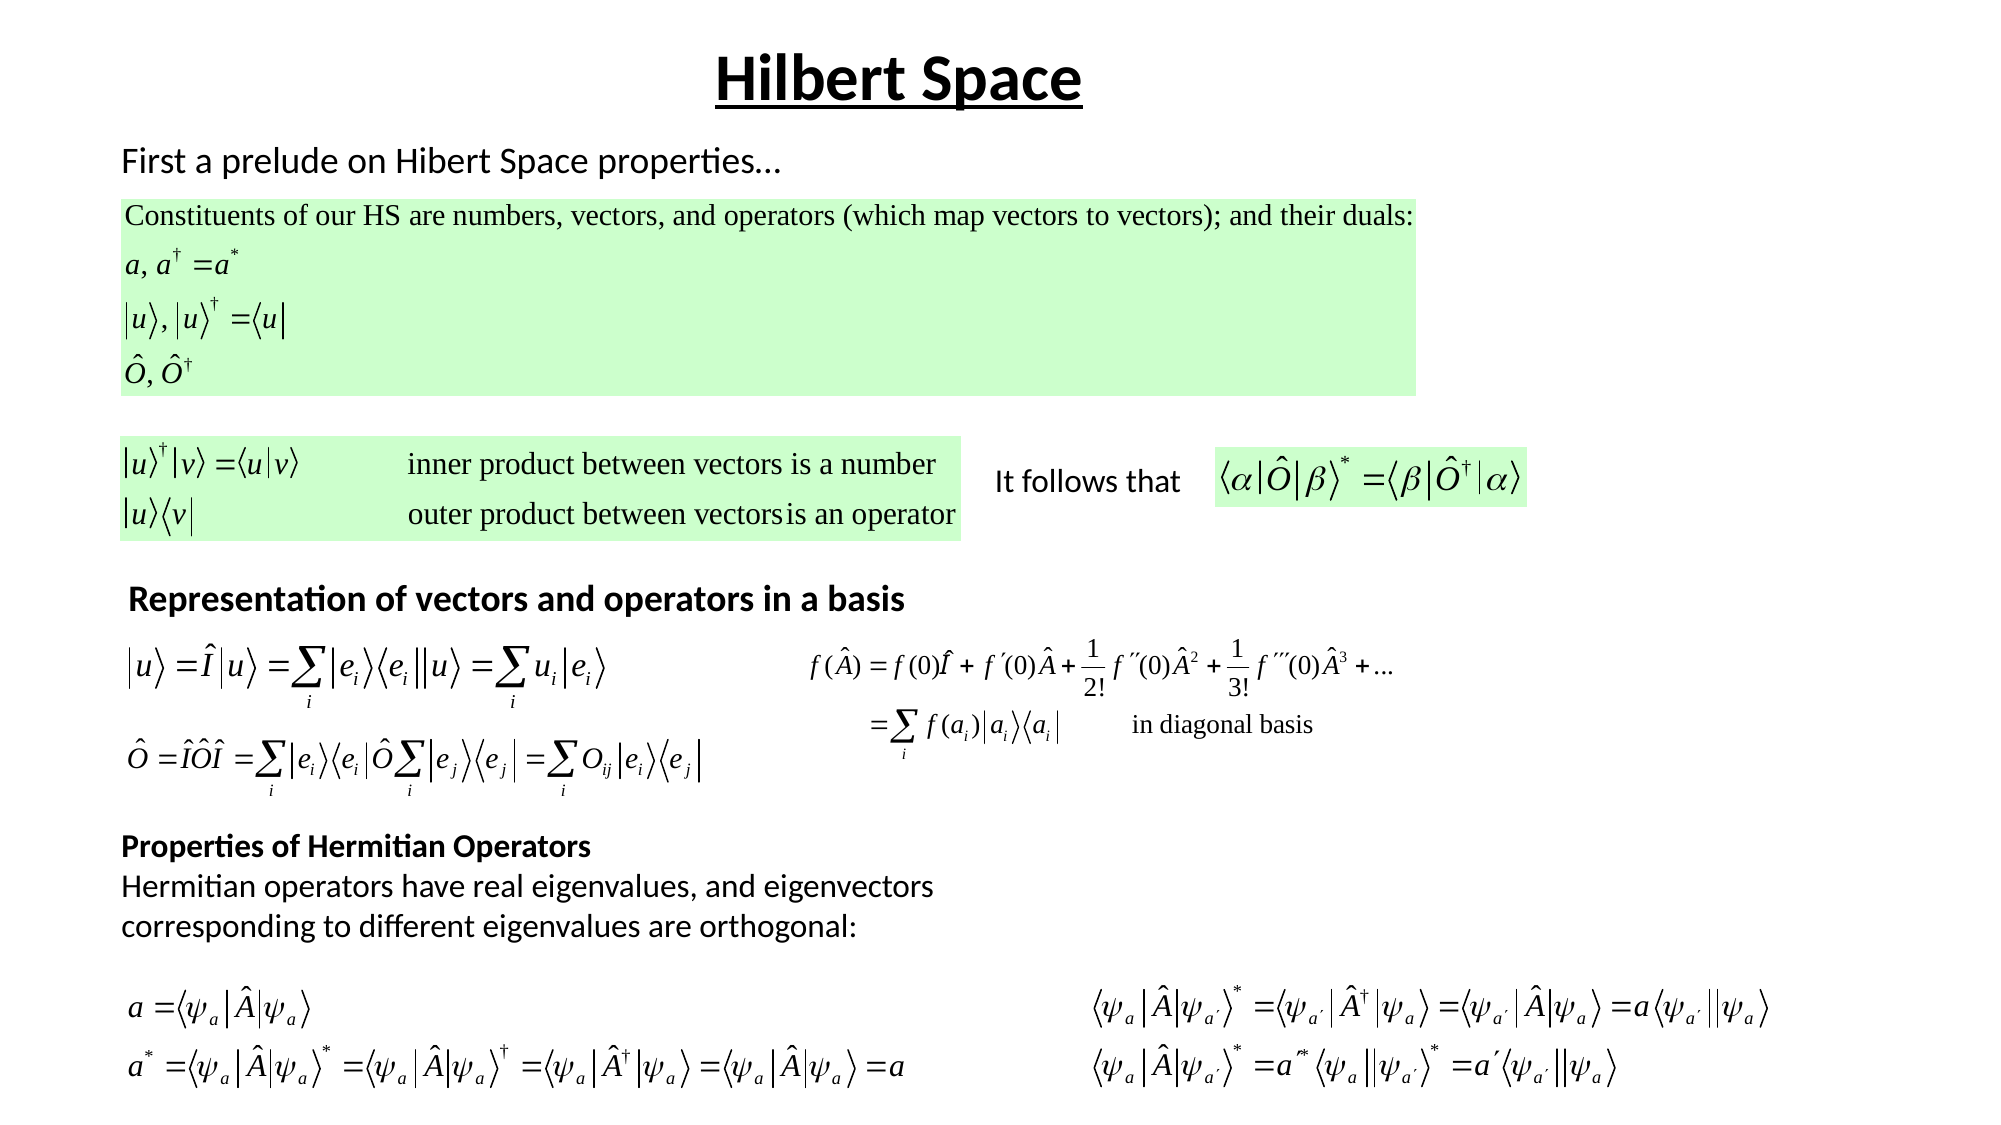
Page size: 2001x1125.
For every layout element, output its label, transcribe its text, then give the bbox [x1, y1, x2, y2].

text_box Properties of Hermitian Operators Hermitian operators have real eigenvalues, and eigenvectors corresponding to different eigenvalues are orthogonal: [106, 817, 1105, 952]
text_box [123, 978, 912, 1095]
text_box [123, 733, 708, 804]
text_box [120, 198, 1417, 396]
text_box Representation of vectors and operators in a basis [113, 566, 922, 627]
text_box First a prelude on Hibert Space properties… [106, 129, 1797, 189]
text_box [801, 629, 1399, 767]
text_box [1088, 976, 1775, 1093]
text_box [123, 637, 612, 716]
text_box It follows that [979, 452, 1197, 507]
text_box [1215, 447, 1527, 508]
text_box Hilbert Space [700, 26, 1560, 122]
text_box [119, 435, 962, 542]
